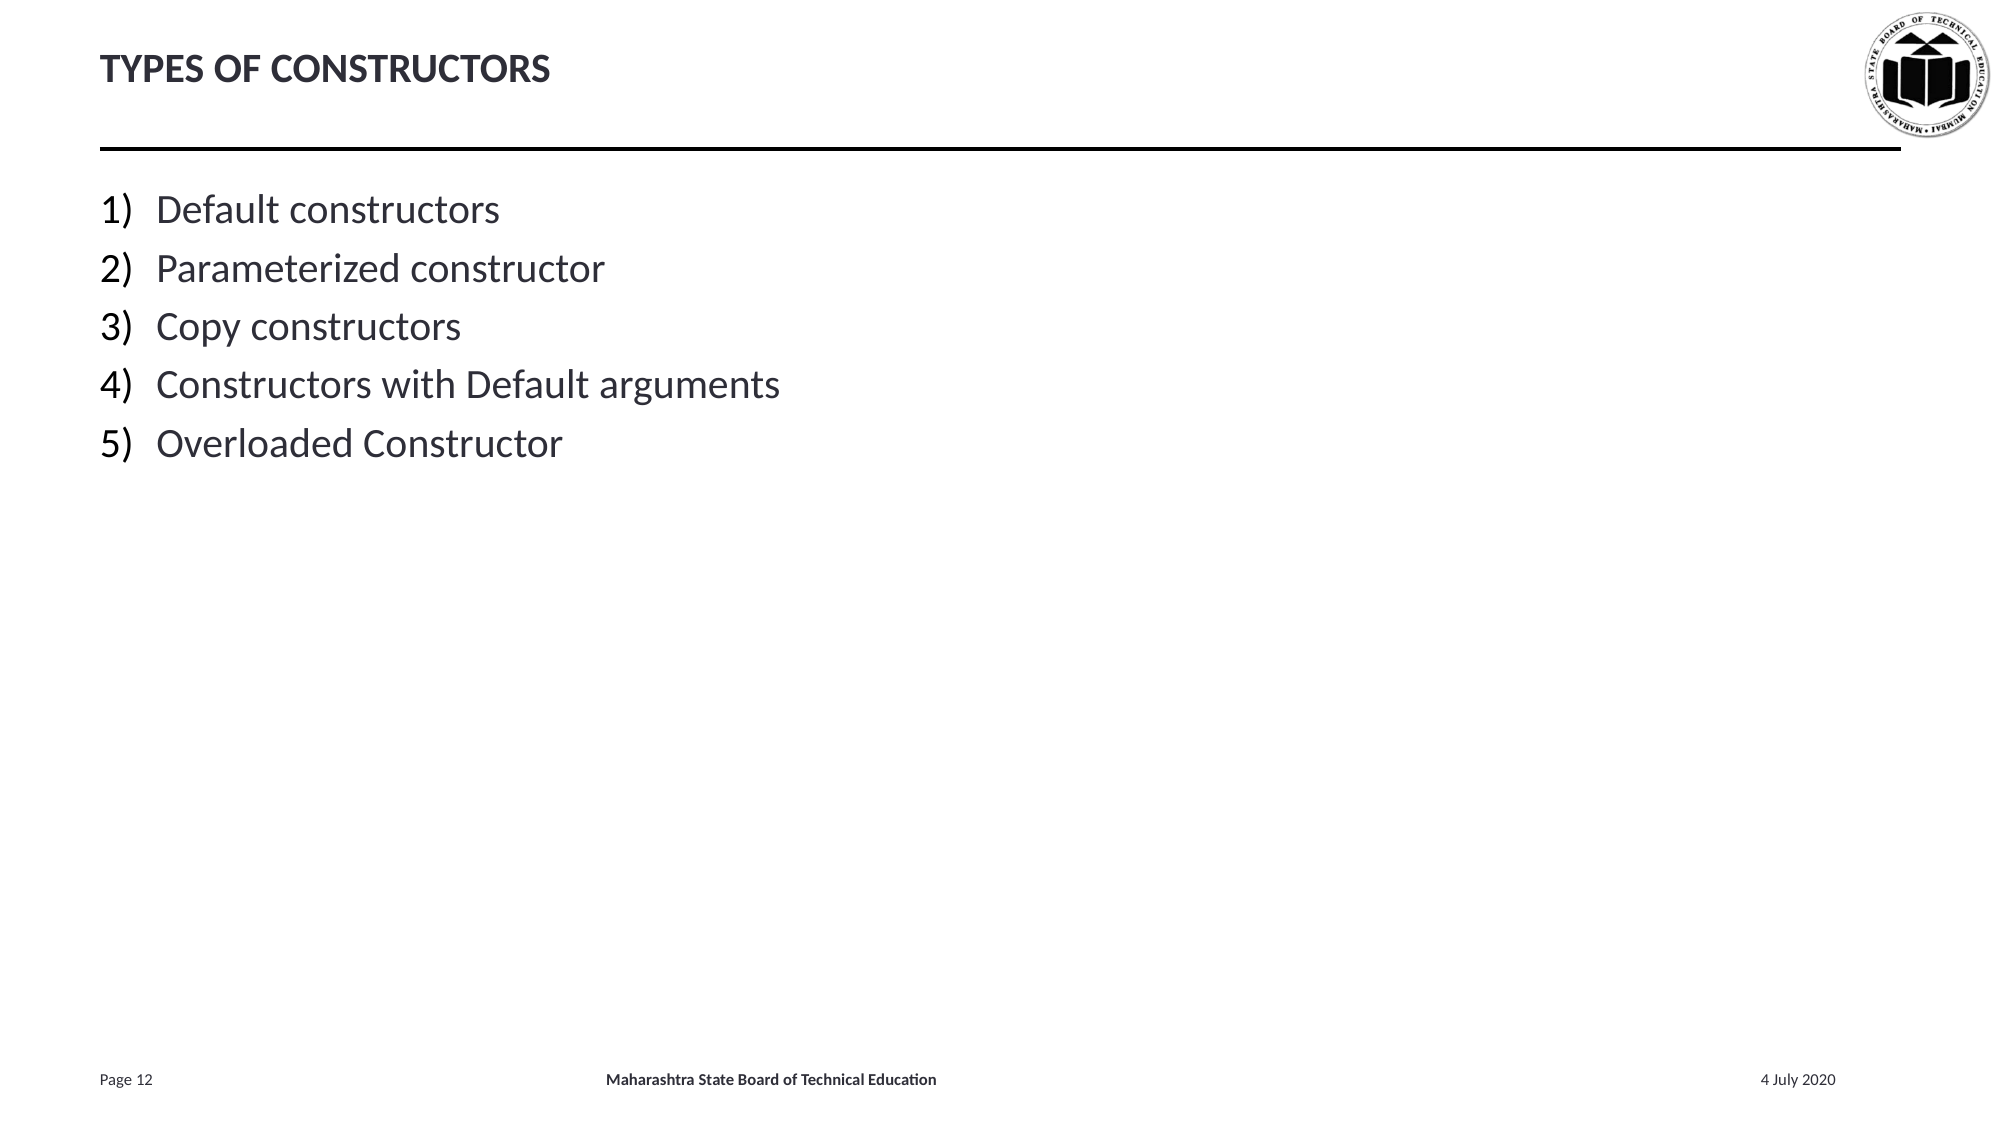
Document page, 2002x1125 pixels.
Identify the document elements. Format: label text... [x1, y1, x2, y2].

title TYPES OF CONSTRUCTORS [100, 48, 1901, 146]
picture [1852, 0, 2001, 149]
list Default constructors Parameterized constructor Copy constructors Constructors with Default arguments Overloaded Constructor [100, 182, 1901, 994]
